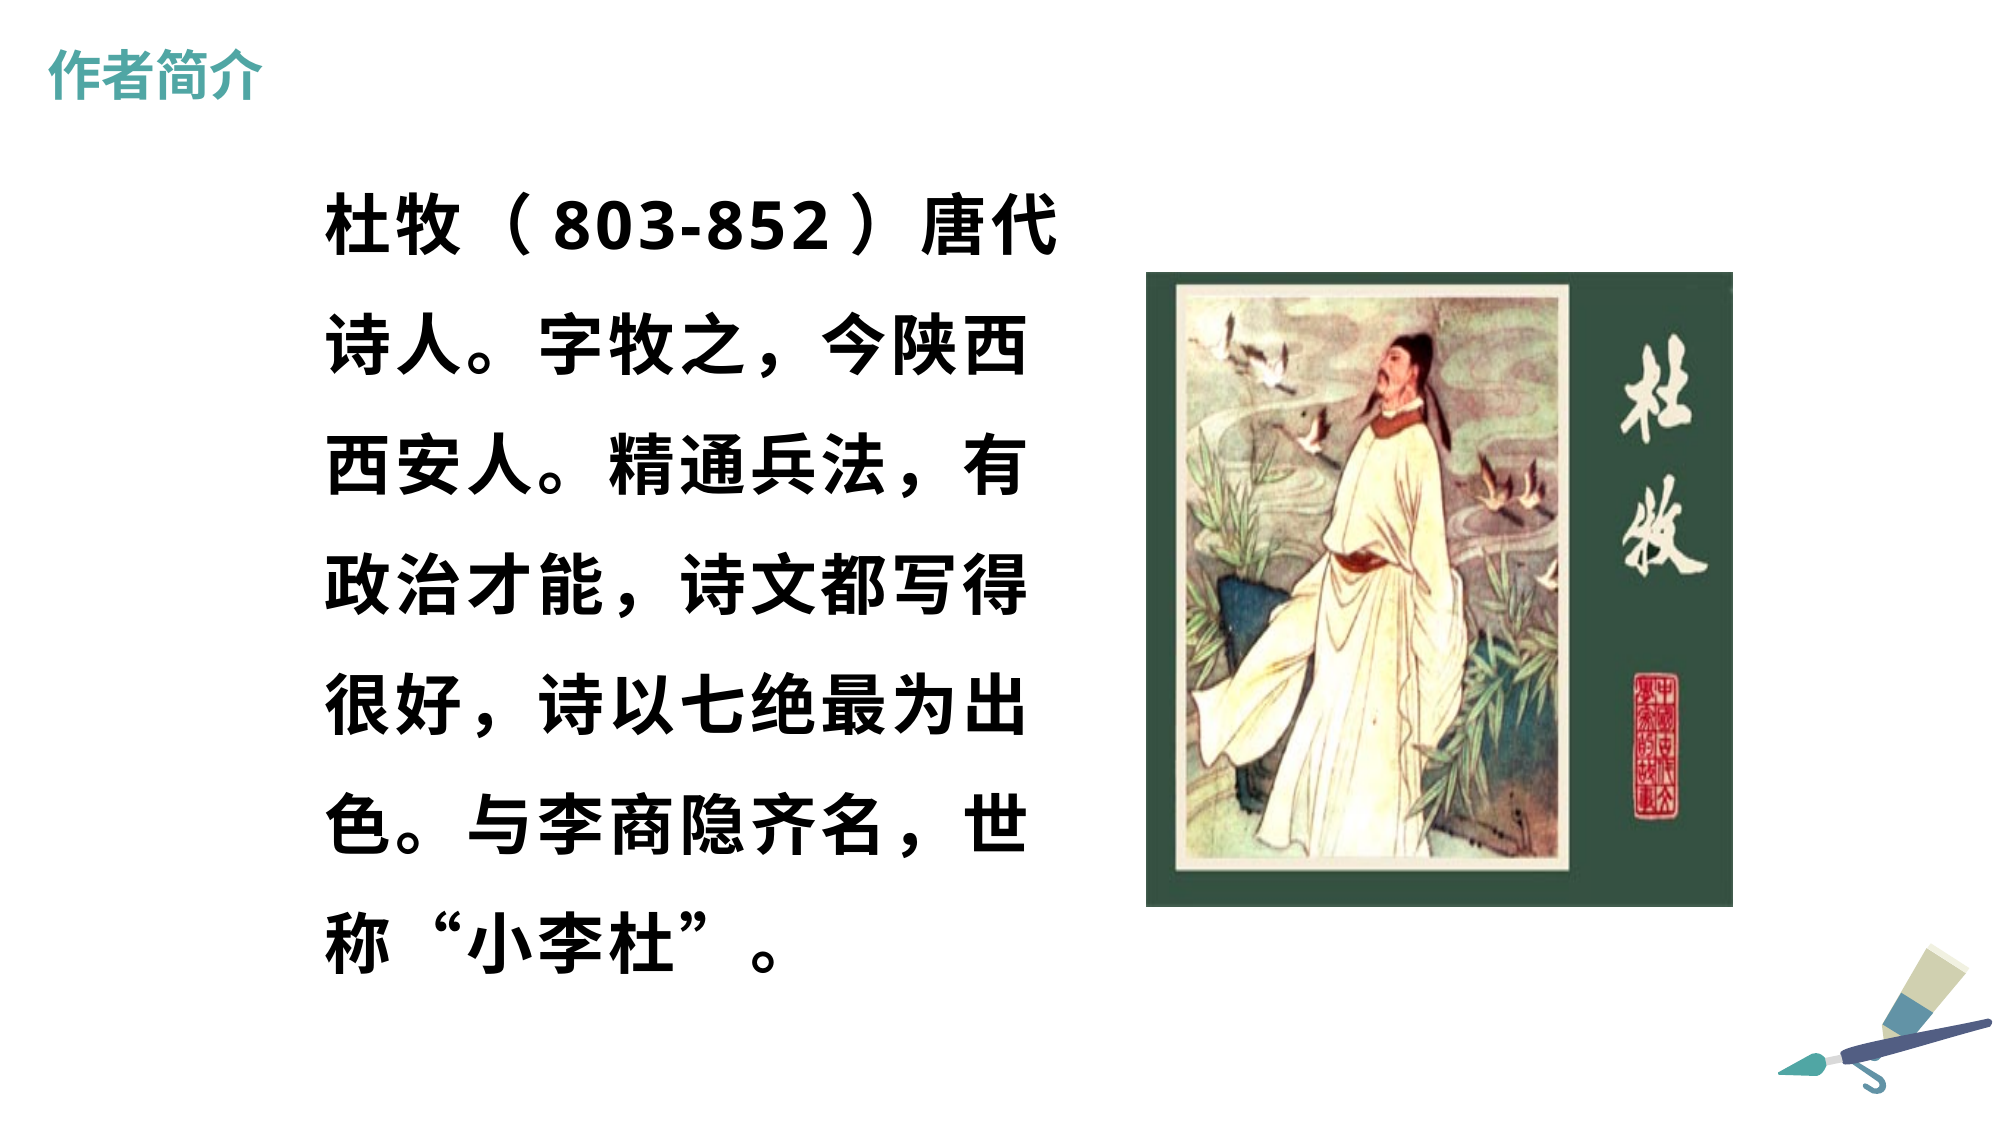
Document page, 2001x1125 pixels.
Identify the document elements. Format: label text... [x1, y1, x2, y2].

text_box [1811, 945, 1974, 1125]
title 杜牧（803-852）唐代诗人。字牧之，今陕西西安人。精通兵法，有政治才能，诗文都写得很好，诗以七绝最为出色。与李商隐齐名，世称“小李杜”。 [309, 90, 1099, 1036]
picture [1146, 272, 1733, 907]
text_box 作者简介 [32, 33, 347, 114]
